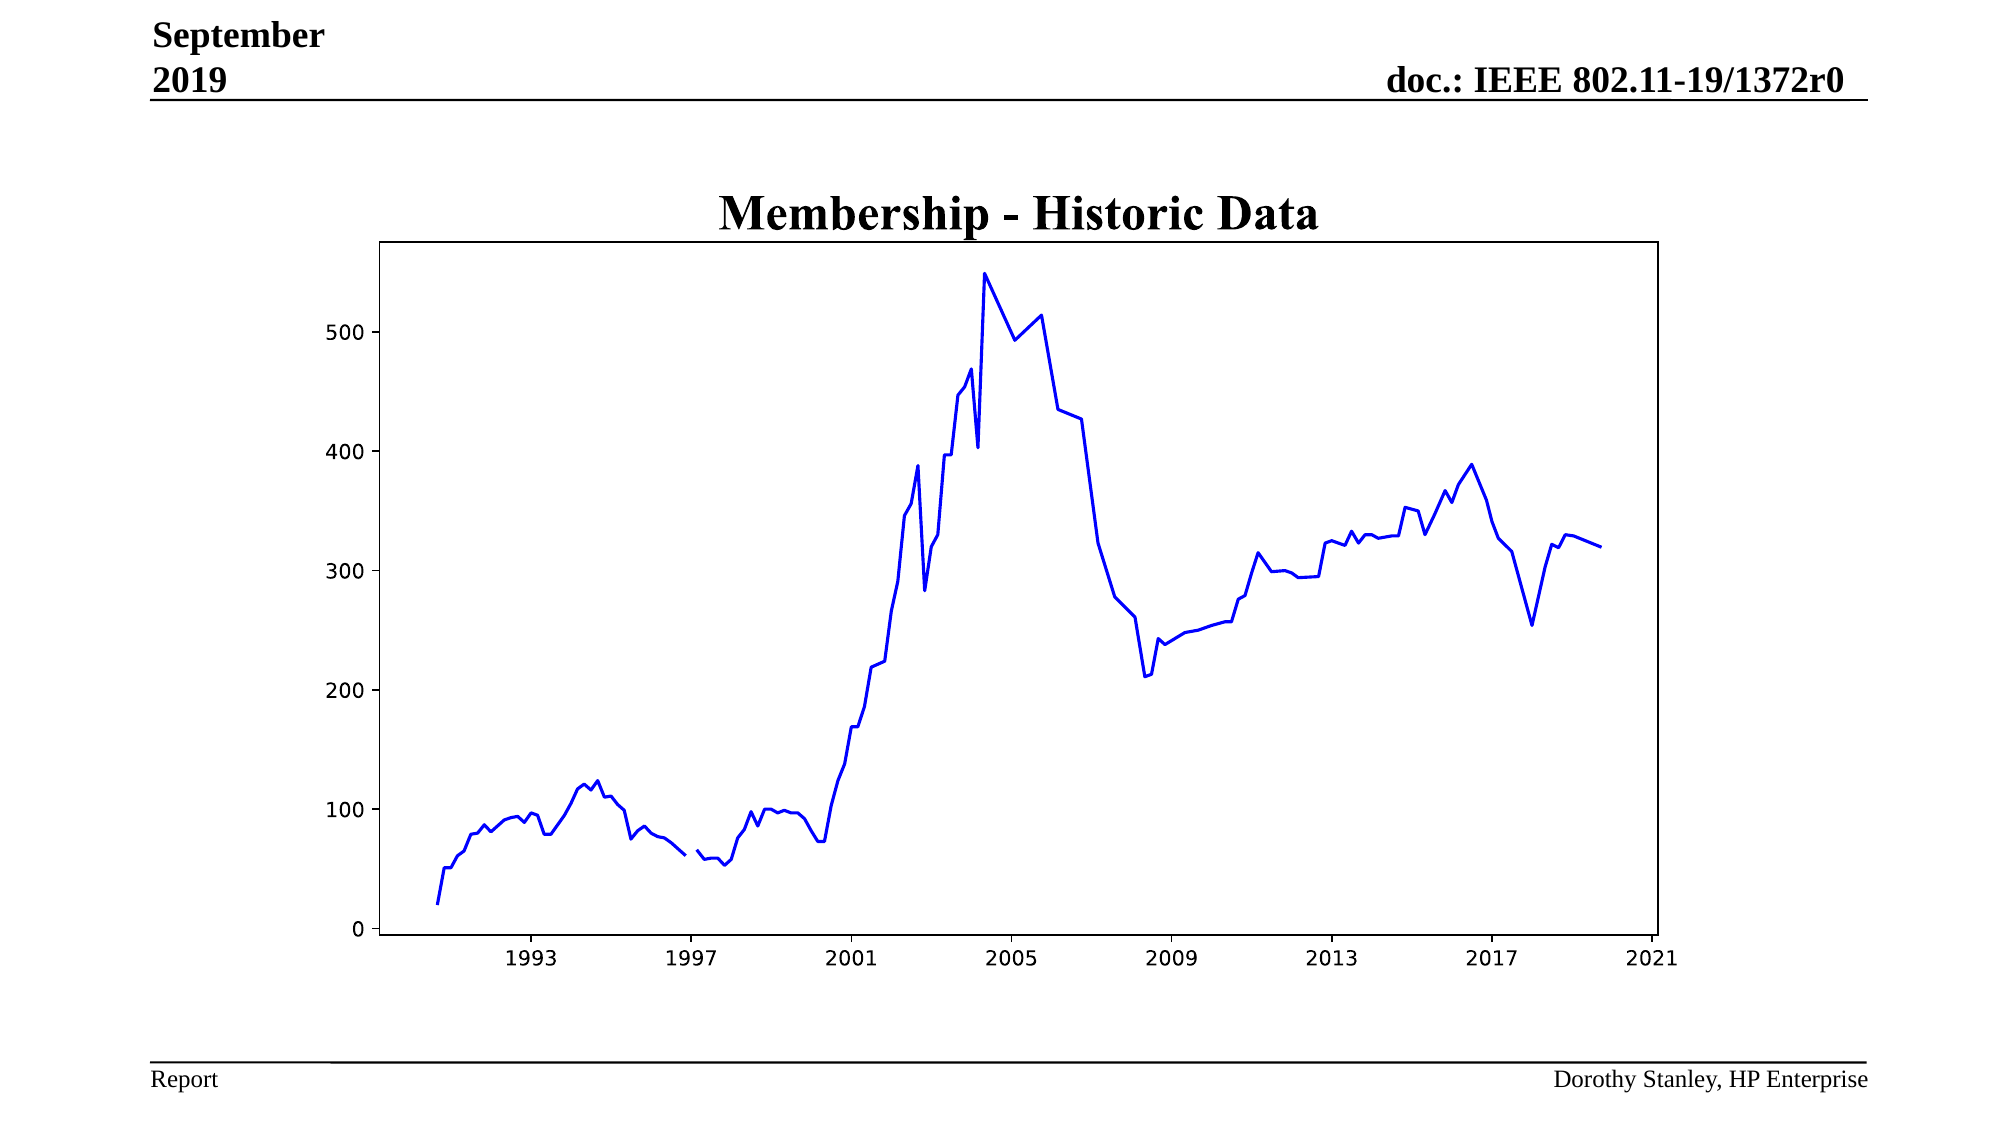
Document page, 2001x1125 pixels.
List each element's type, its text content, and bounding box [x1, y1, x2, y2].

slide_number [152, 54, 406, 101]
footer Dorothy Stanley, HP Enterprise [1512, 1061, 1869, 1093]
picture [172, 133, 1828, 1038]
